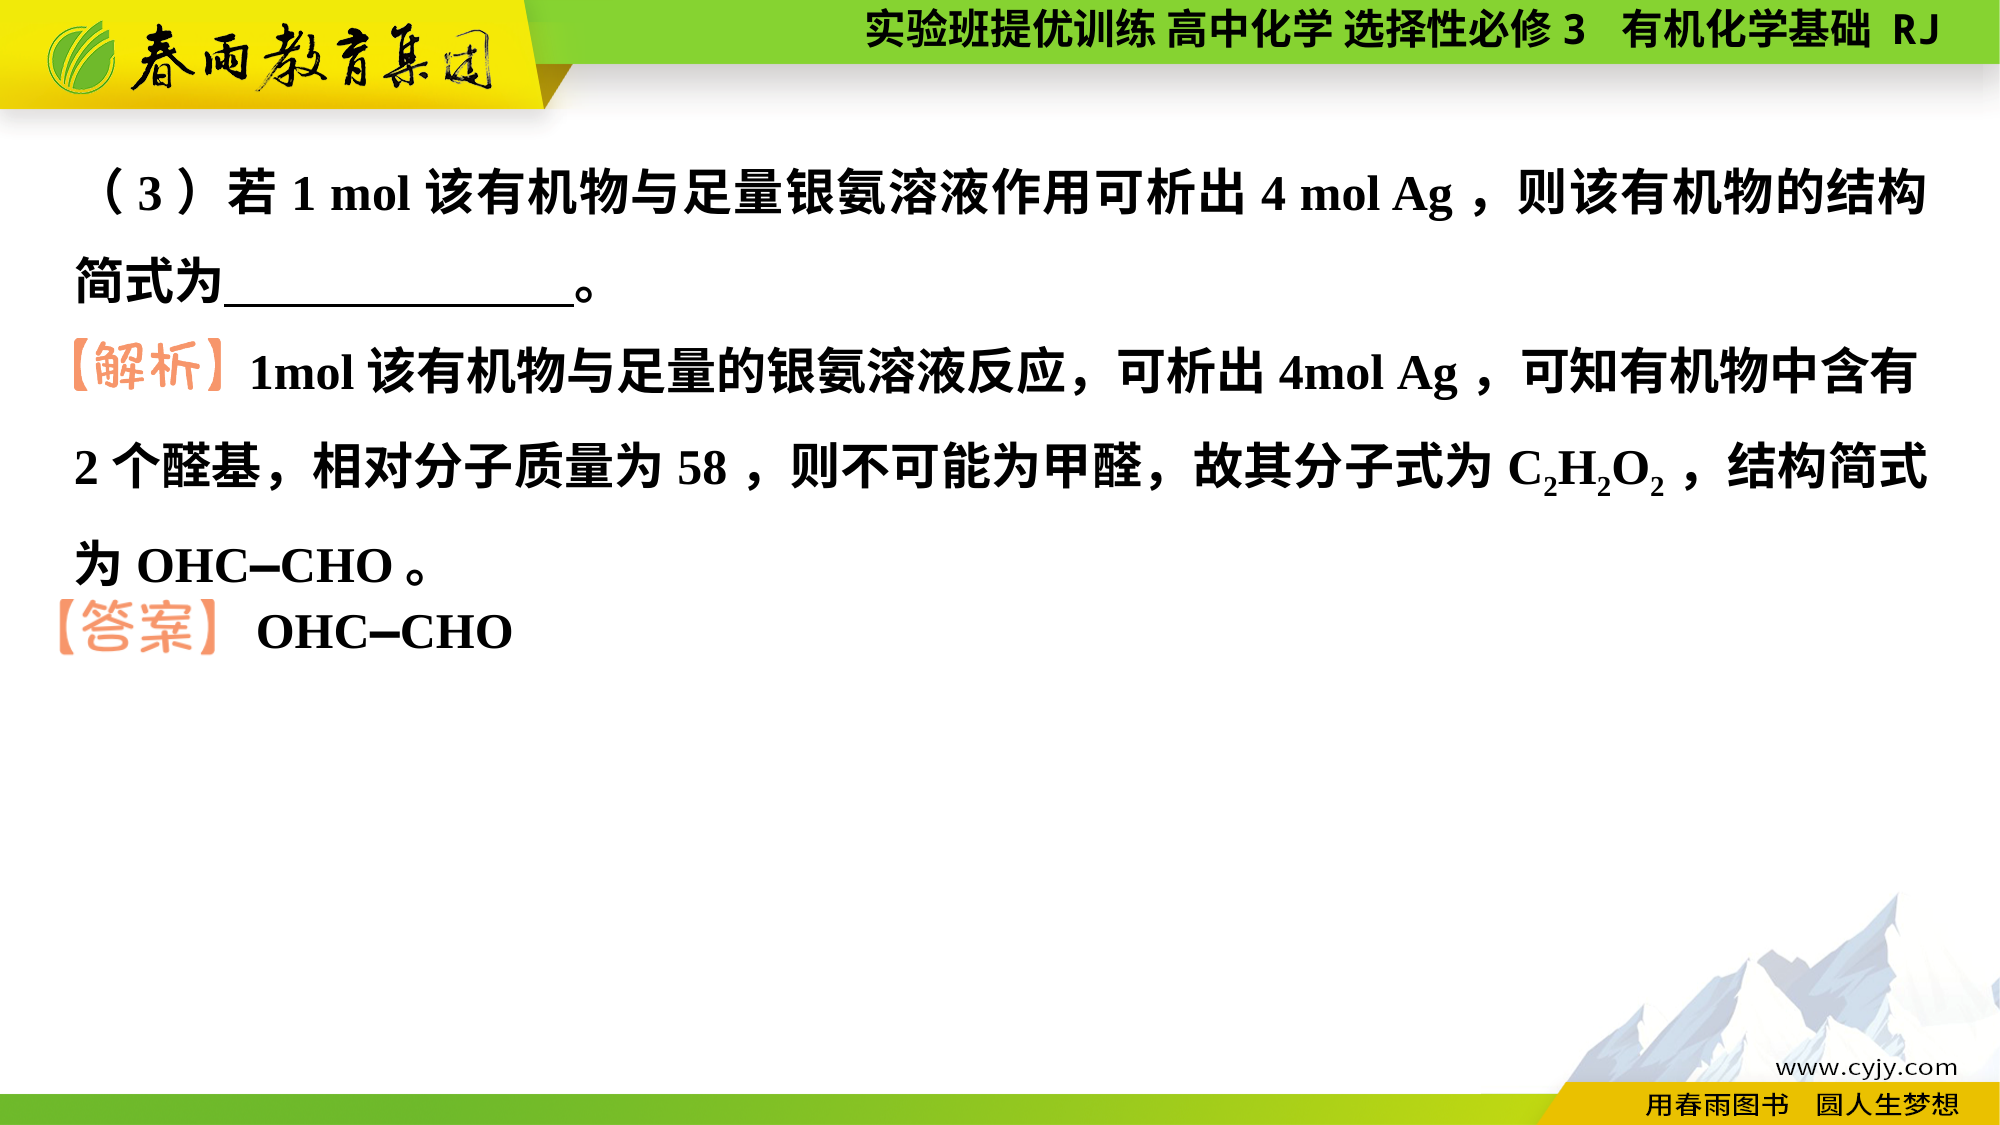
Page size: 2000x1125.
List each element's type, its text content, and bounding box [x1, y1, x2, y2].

text_box OHC—CHO [241, 561, 529, 666]
text_box 1mol该有机物与足量的银氨溶液反应，可析出4mol Ag，可知有机物中含有2个醛基，相对分子质量为58，则不可能为甲醛，故其分子式为C2H2O2，结构简式为OHC—CHO。 [59, 302, 1944, 600]
list （3）若1 mol该有机物与足量银氨溶液作用可析出4 mol Ag，则该有机物的结构简式为 。 [59, 122, 1944, 302]
picture [0, 0, 2000, 1125]
